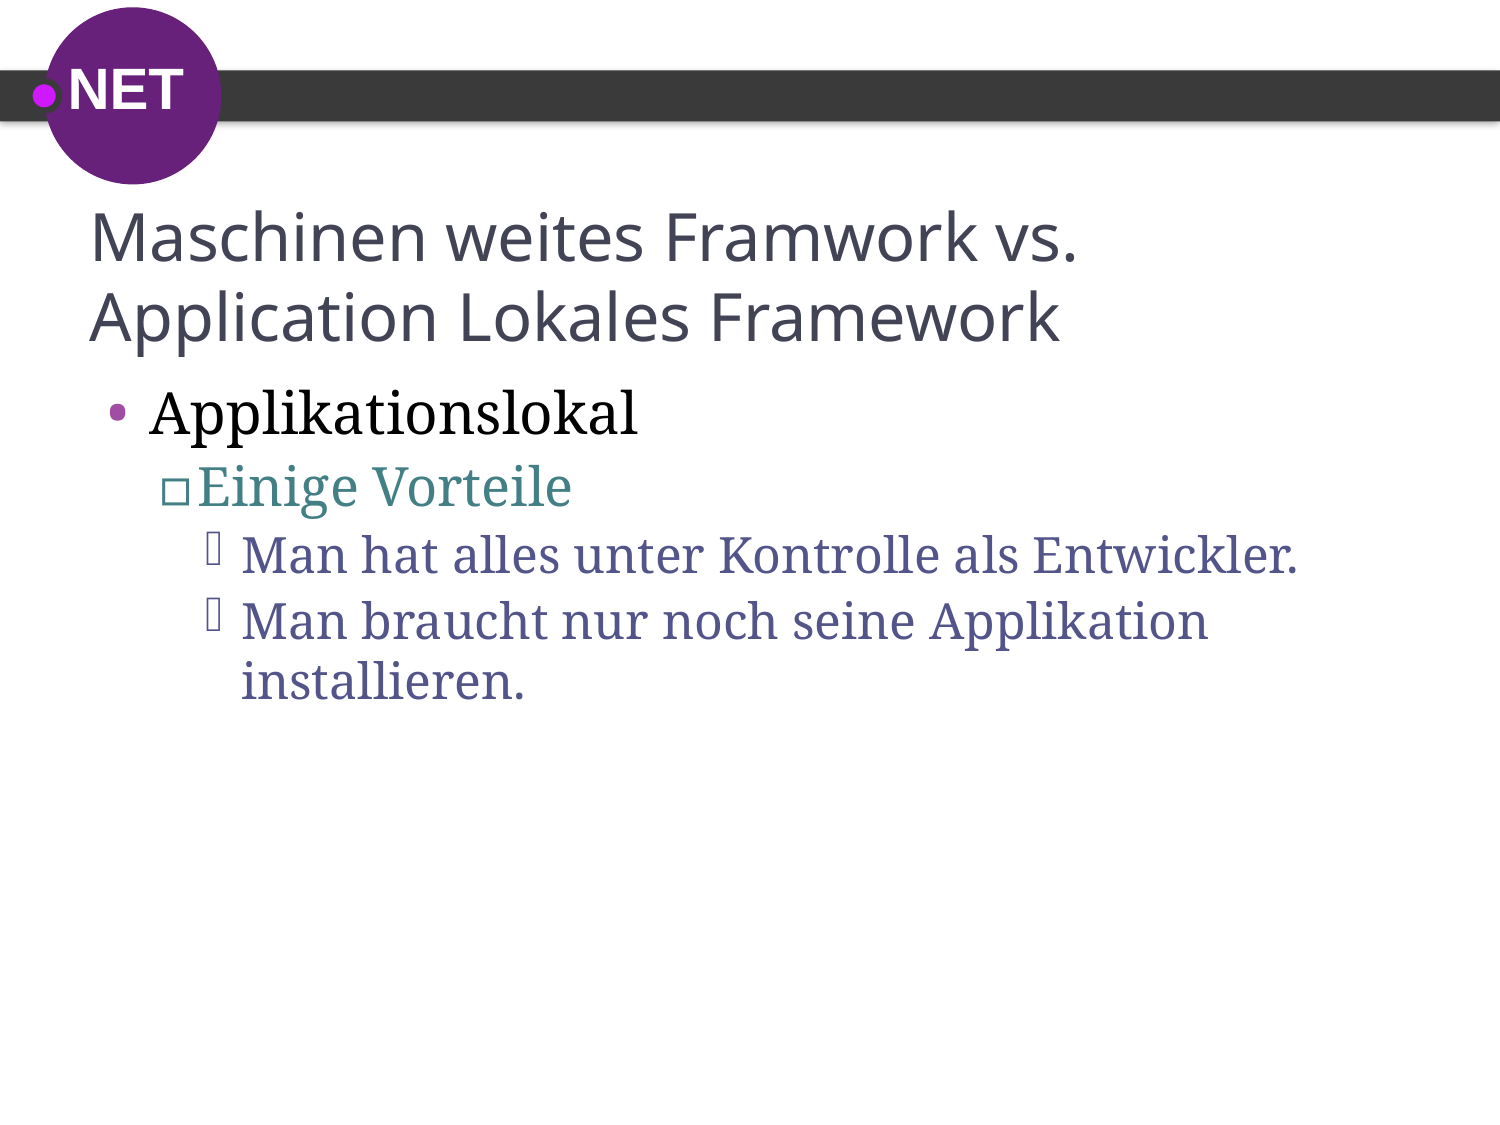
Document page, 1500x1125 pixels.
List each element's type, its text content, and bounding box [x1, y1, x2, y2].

title Maschinen weites Framwork vs. Application Lokales Framework [75, 187, 1425, 363]
list Applikationslokal Einige Vorteile Man hat alles unter Kontrolle als Entwickler. Man braucht nur noch seine Applikation installieren. [75, 368, 1425, 1079]
